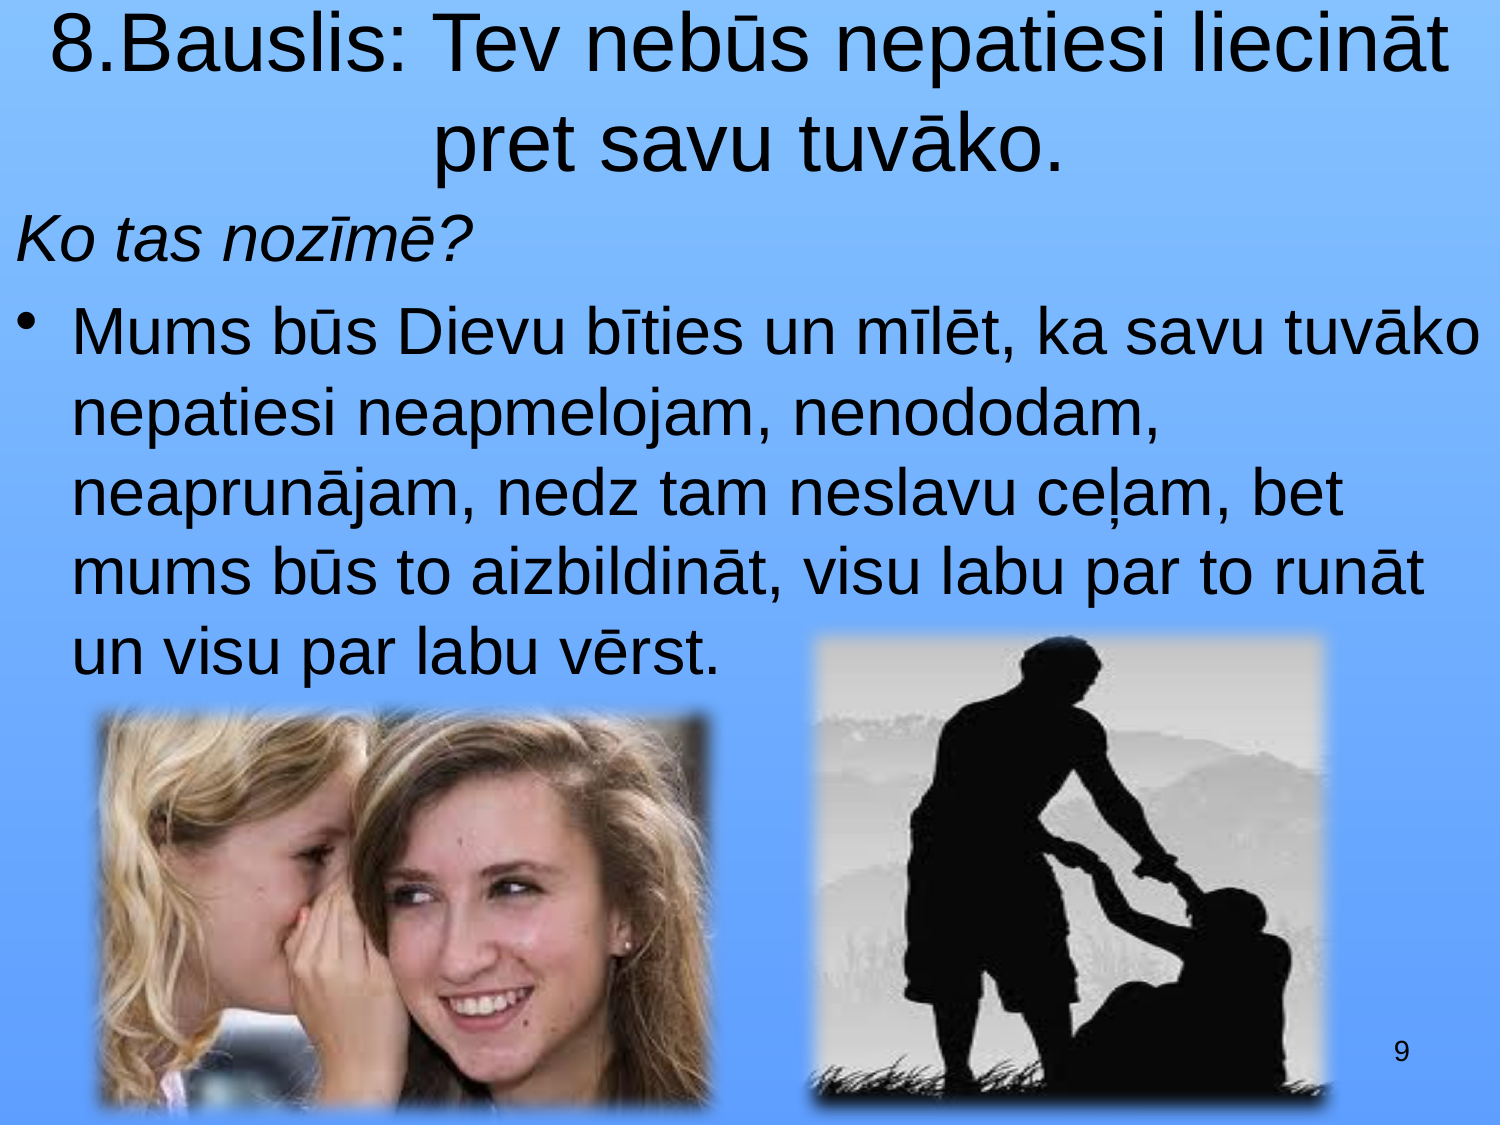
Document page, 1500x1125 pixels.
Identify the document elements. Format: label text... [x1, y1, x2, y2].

slide_number 9 [1348, 1024, 1426, 1103]
text_box 8.Bauslis: Tev nebūs nepatiesi liecināt pret savu tuvāko. [0, 0, 1500, 176]
list Ko tas nozīmē? Mums būs Dievu bīties un mīlēt, ka savu tuvāko nepatiesi neapmelojam, nenododam, neaprunājam, nedz tam neslavu ceļam, bet mums būs to aizbildināt, visu labu par to runāt un visu par labu vērst. [0, 187, 1500, 931]
picture [796, 617, 1344, 1125]
picture [81, 695, 727, 1125]
